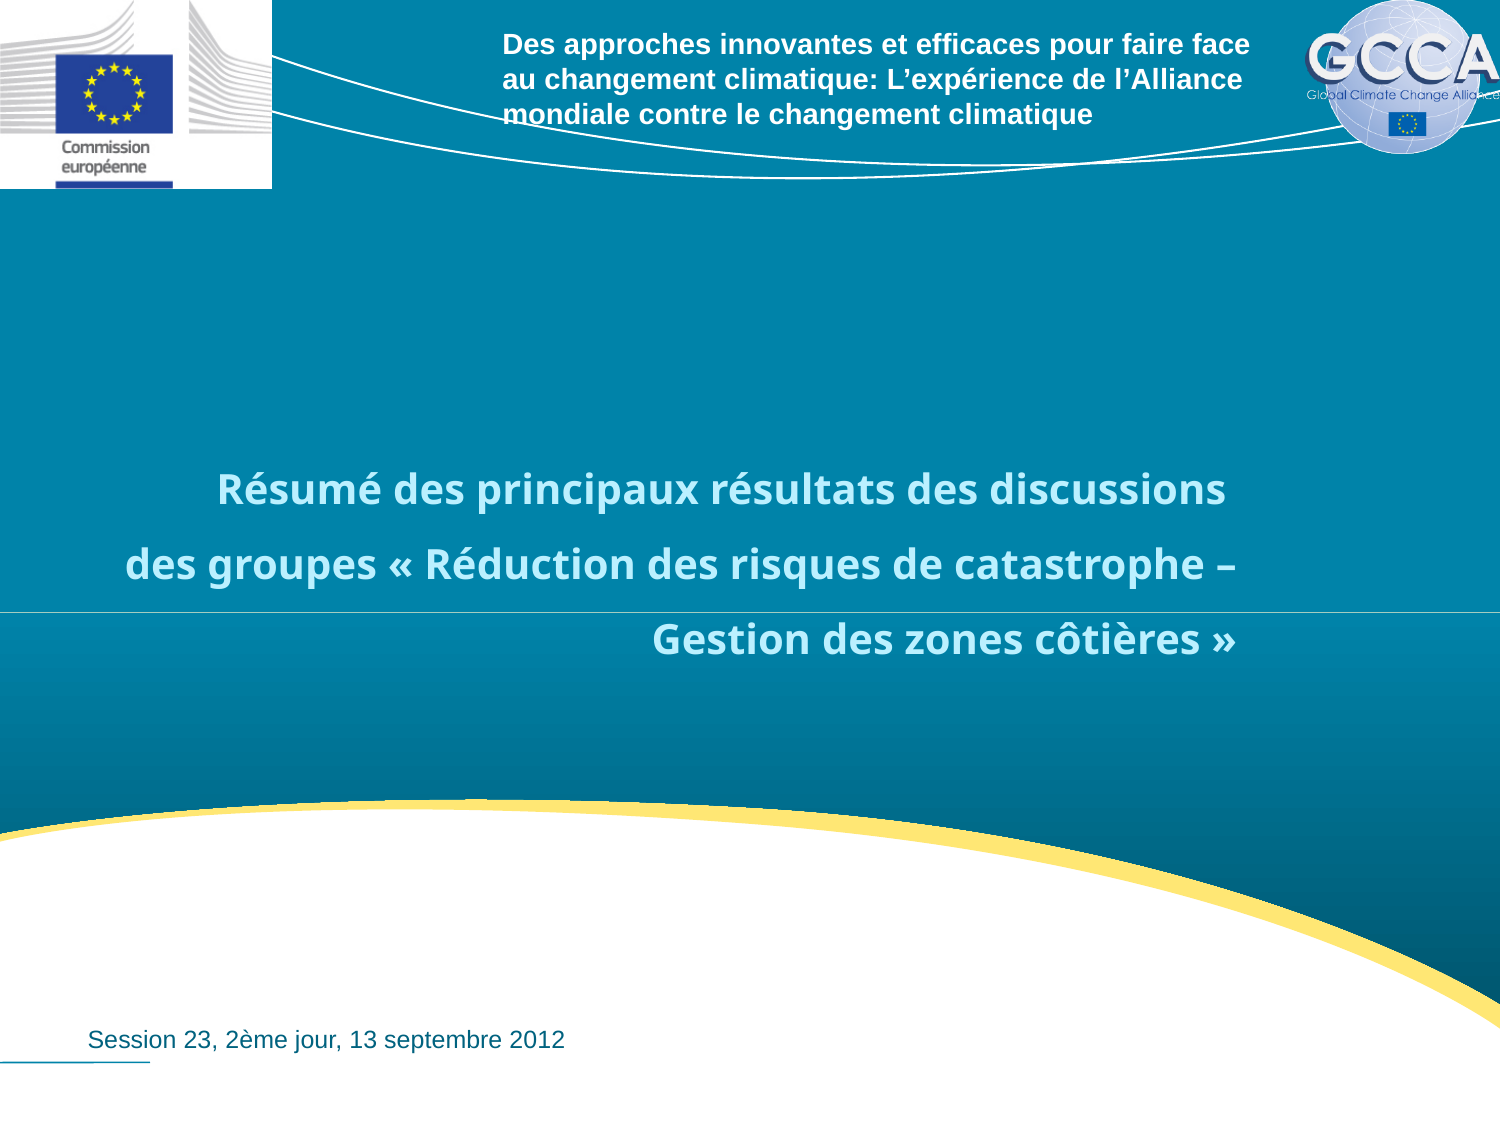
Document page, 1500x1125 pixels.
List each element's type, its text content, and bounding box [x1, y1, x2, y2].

text_box Session 23, 2ème jour, 13 septembre 2012 [87, 978, 1413, 1054]
picture [1306, 0, 1500, 153]
title Résumé des principaux résultats des discussions des groupes « Réduction des risques de catastrophe – Gestion des zones côtières » [77, 312, 1238, 776]
picture [1486, 91, 1500, 95]
picture [0, 0, 272, 188]
